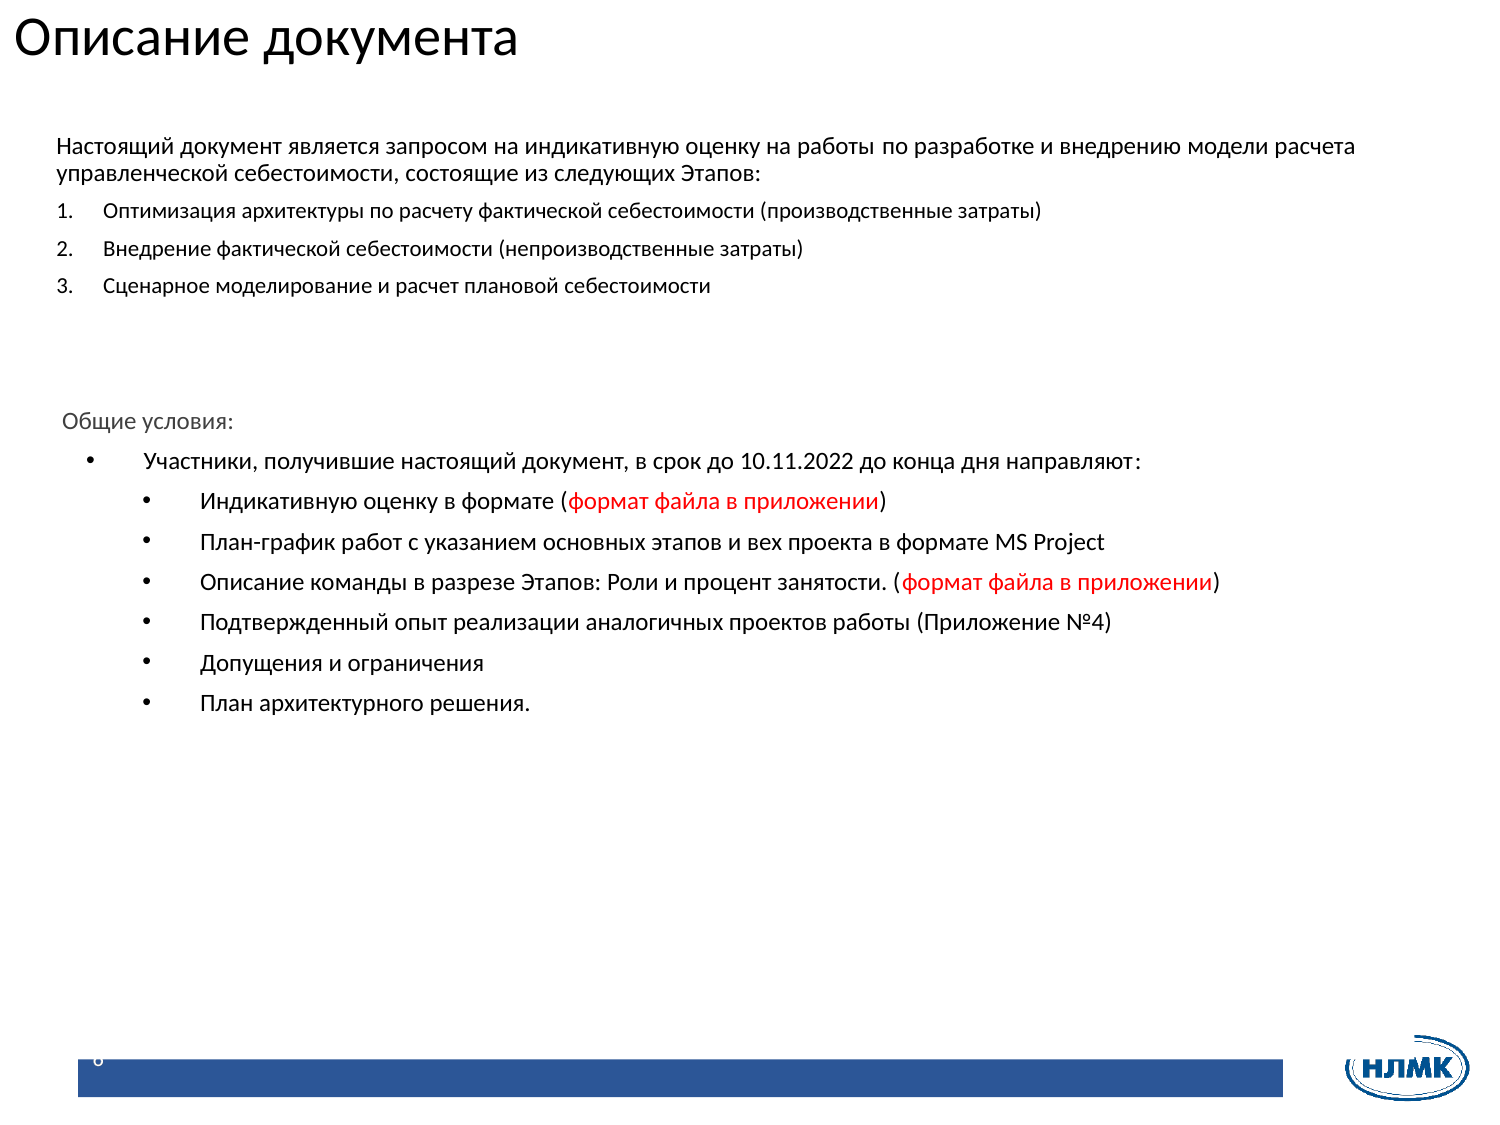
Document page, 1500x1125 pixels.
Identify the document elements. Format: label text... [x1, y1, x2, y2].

text_box Описание документа [0, 0, 1500, 102]
list Настоящий документ является запросом на индикативную оценку на работы по разработке и внедрению модели расчета управленческой себестоимости, состоящие из следующих Этапов: Оптимизация архитектуры по расчету фактической себестоимости (производственные затраты) Внедрение фактической себестоимости (непроизводственные затраты) Сценарное моделирование и расчет плановой себестоимости Общие условия: Участники, получившие настоящий документ, в срок до 10.11.2022 до конца дня направляют: Индикативную оценку в формате (формат файла в приложении) План-график работ c указанием основных этапов и вех проекта в формате MS Project Описание команды в разрезе Этапов: Роли и процент занятости. (формат файла в приложении) Подтвержденный опыт реализации аналогичных проектов работы (Приложение №4) Допущения и ограничения План архитектурного решения. [41, 125, 1415, 1060]
picture [1327, 1011, 1487, 1124]
